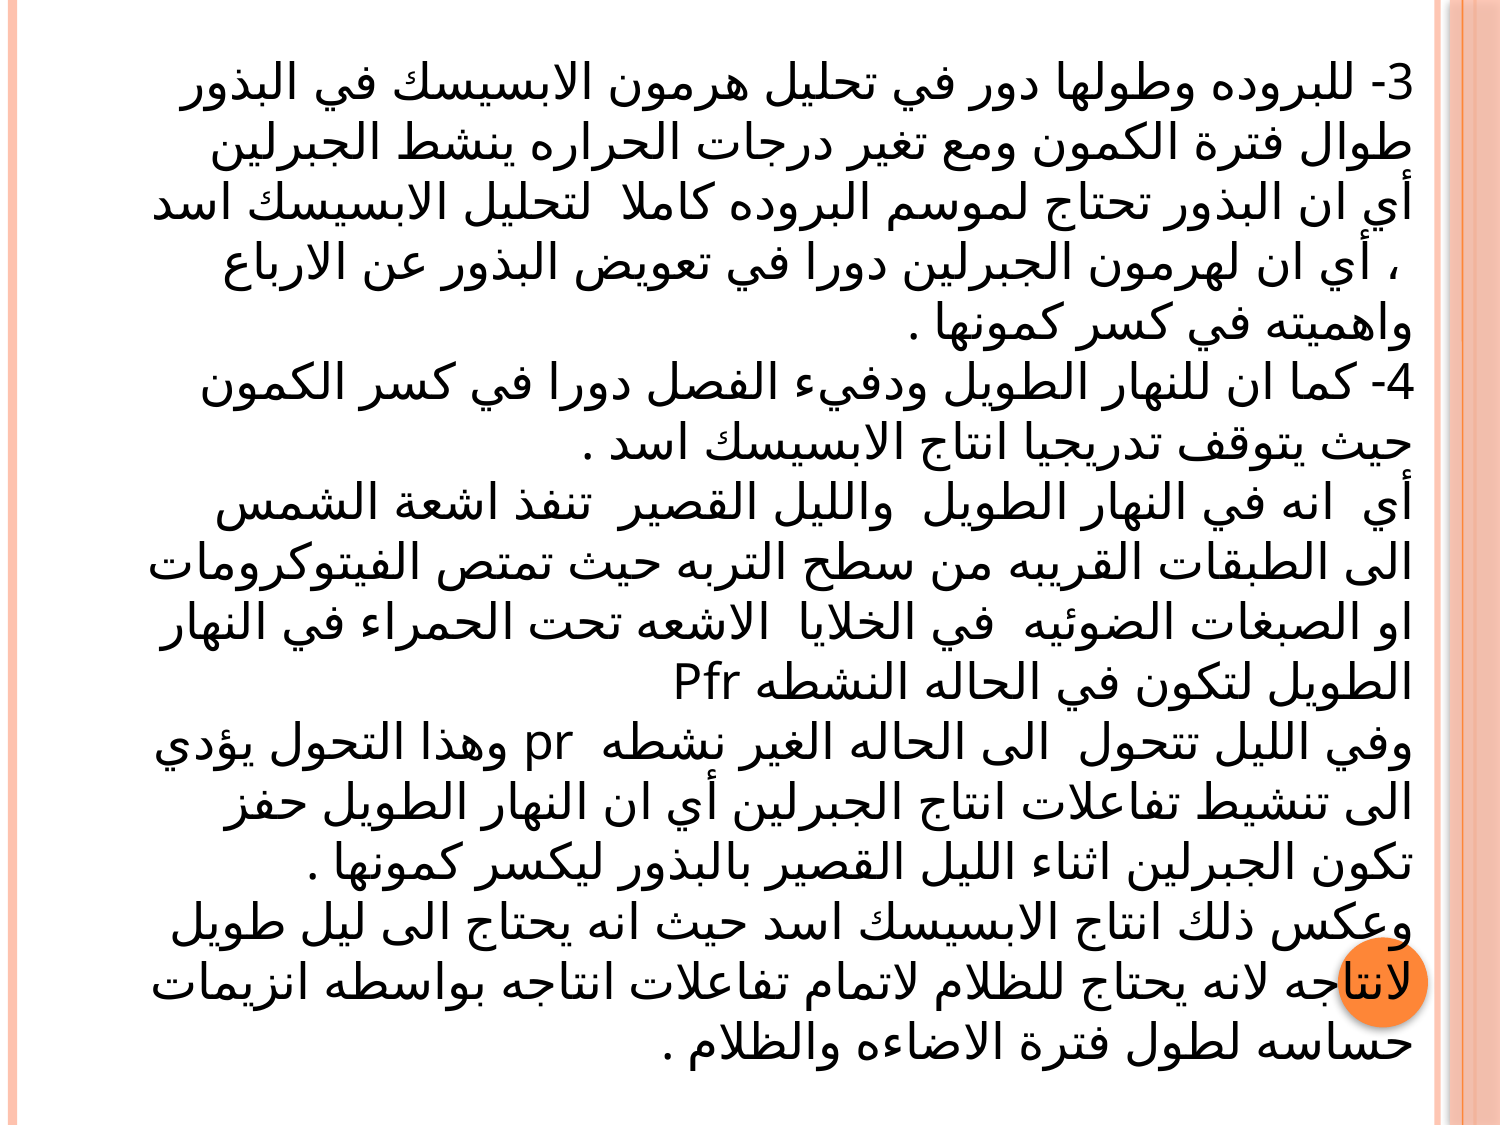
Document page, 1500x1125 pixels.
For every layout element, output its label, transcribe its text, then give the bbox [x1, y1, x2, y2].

text_box 3- للبروده وطولها دور في تحليل هرمون الابسيسك في البذور طوال فترة الكمون ومع تغير درجات الحراره ينشط الجبرلين أي ان البذور تحتاج لموسم البروده كاملا لتحليل الابسيسك اسد ، أي ان لهرمون الجبرلين دورا في تعويض البذور عن الارباع واهميته في كسر كمونها . 4- كما ان للنهار الطويل ودفيء الفصل دورا في كسر الكمون حيث يتوقف تدريجيا انتاج الابسيسك اسد . أي انه في النهار الطويل والليل القصير تنفذ اشعة الشمس الى الطبقات القريبه من سطح التربه حيث تمتص الفيتوكرومات او الصبغات الضوئيه في الخلايا الاشعه تحت الحمراء في النهار الطويل لتكون في الحاله النشطه Pfr وفي الليل تتحول الى الحاله الغير نشطه pr وهذا التحول يؤدي الى تنشيط تفاعلات انتاج الجبرلين أي ان النهار الطويل حفز تكون الجبرلين اثناء الليل القصير بالبذور ليكسر كمونها . وعكس ذلك انتاج الابسيسك اسد حيث انه يحتاج الى ليل طويل لانتاجه لانه يحتاج للظلام لاتمام تفاعلات انتاجه بواسطه انزيمات حساسه لطول فترة الاضاءه والظلام . . [123, 42, 1430, 1125]
